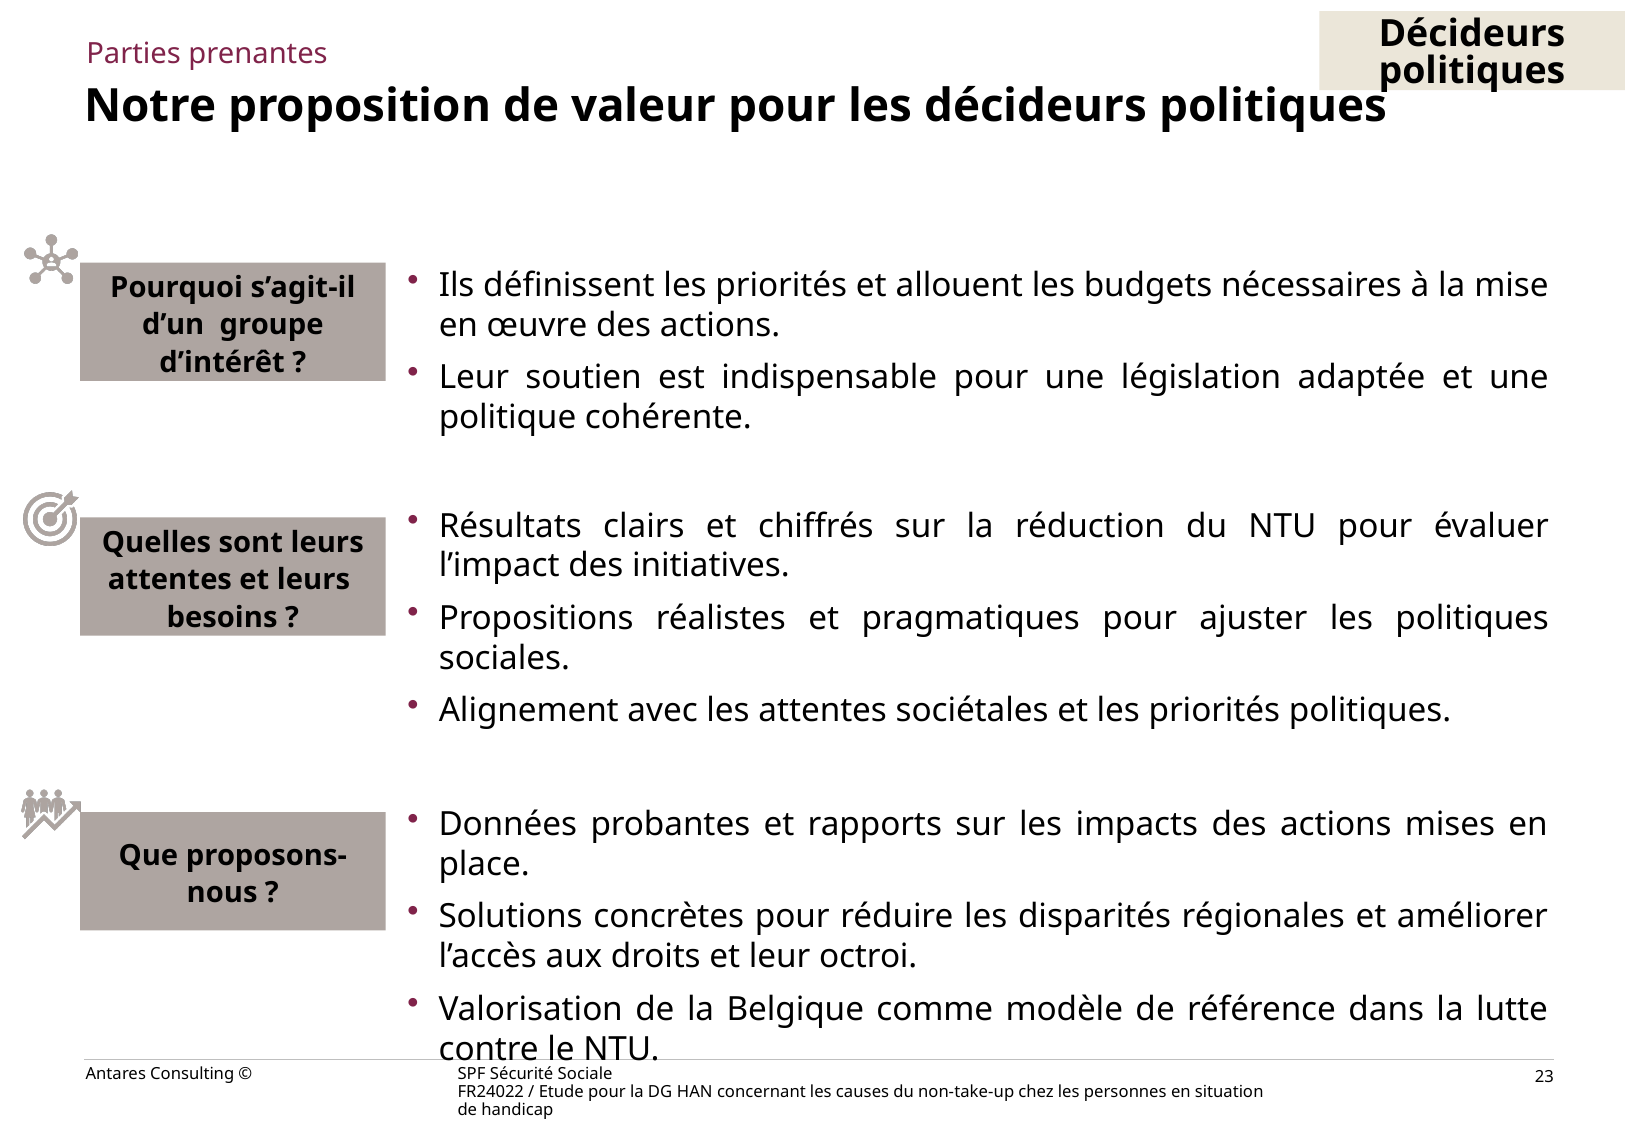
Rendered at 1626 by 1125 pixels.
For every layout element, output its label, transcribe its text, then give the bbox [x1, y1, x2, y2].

picture [17, 779, 85, 847]
text_box Quelles sont leurs attentes et leurs besoins ? [80, 517, 386, 636]
text_box Données probantes et rapports sur les impacts des actions mises en place. Solutions concrètes pour réduire les disparités régionales et améliorer l’accès aux droits et leur octroi. Valorisation de la Belgique comme modèle de référence dans la lutte contre le NTU. [407, 802, 1550, 1067]
title Notre proposition de valeur pour les décideurs politiques [84, 82, 1550, 229]
picture [17, 226, 85, 293]
list Ils définissent les priorités et allouent les budgets nécessaires à la mise en œuvre des actions. Leur soutien est indispensable pour une législation adaptée et une politique cohérente. [407, 263, 1551, 438]
text_box Résultats clairs et chiffrés sur la réduction du NTU pour évaluer l’impact des initiatives. Propositions réalistes et pragmatiques pour ajuster les politiques sociales. Alignement avec les attentes sociétales et les priorités politiques. [407, 503, 1551, 729]
text_box Décideurs politiques [1319, 11, 1625, 91]
text_box Parties prenantes [86, 38, 1522, 70]
text_box Que proposons-nous ? [80, 812, 386, 931]
picture [17, 483, 85, 552]
text_box Pourquoi s’agit-il d’un groupe d’intérêt ? [80, 262, 386, 381]
